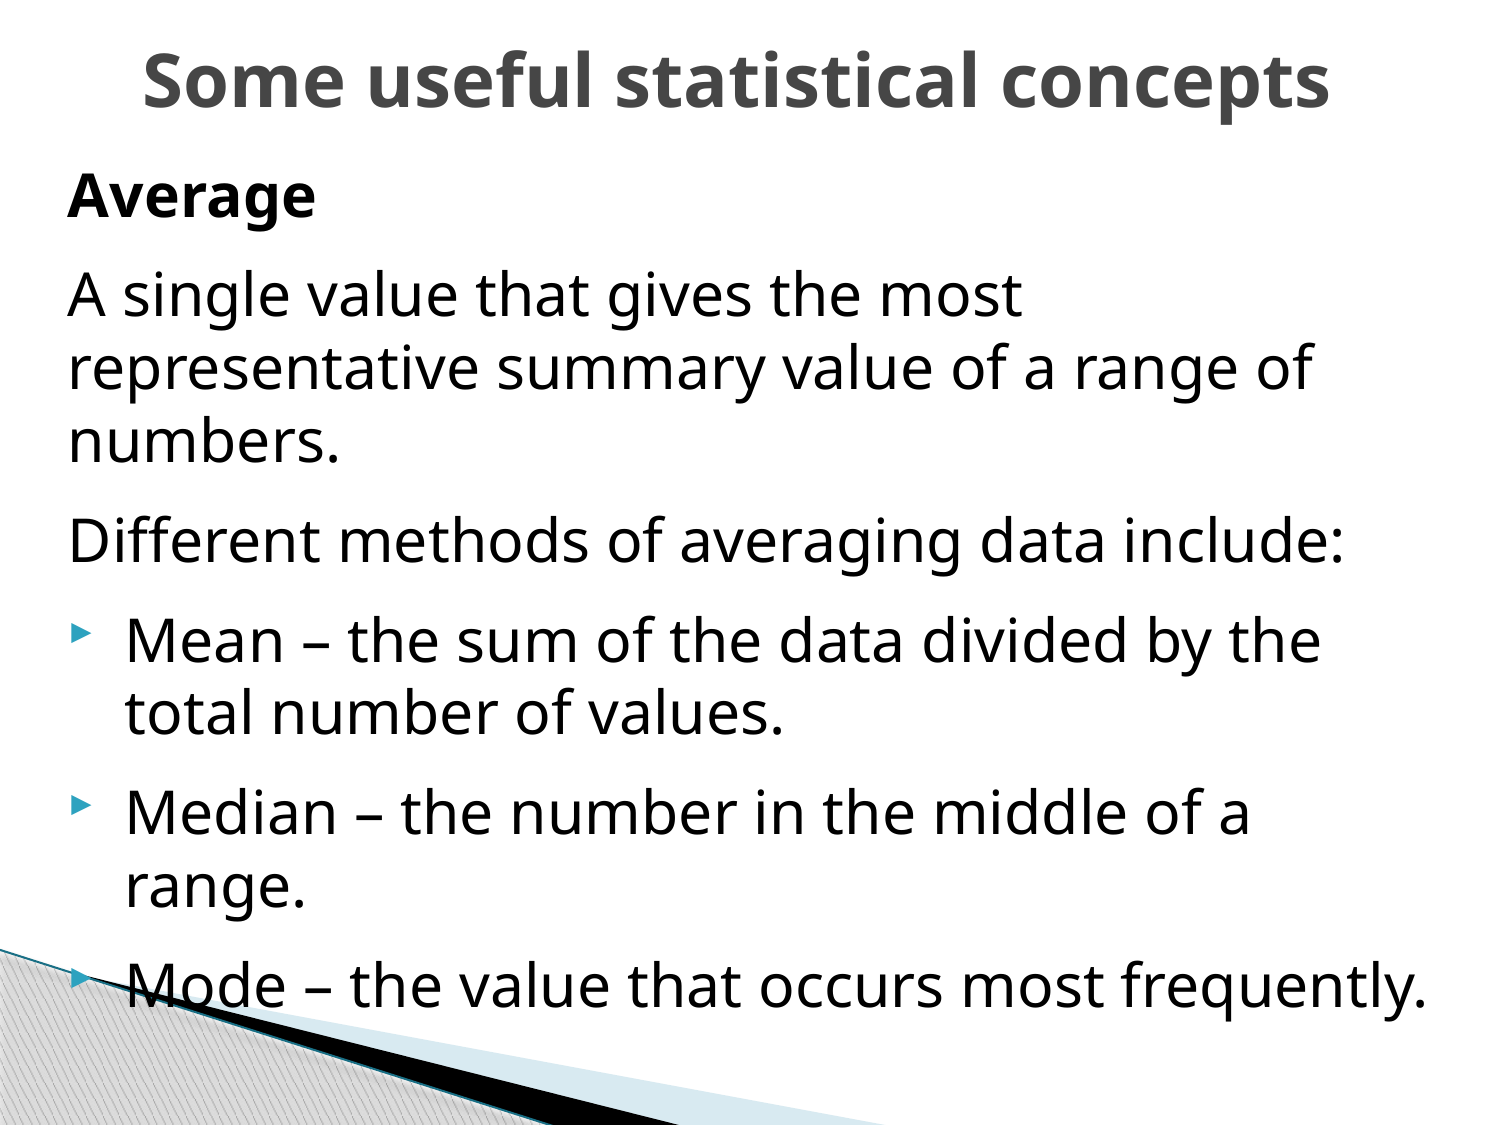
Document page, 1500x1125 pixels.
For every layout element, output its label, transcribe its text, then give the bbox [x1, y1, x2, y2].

title Some useful statistical concepts [100, 0, 1376, 172]
list Average A single value that gives the most representative summary value of a range of numbers. Different methods of averaging data include: Mean – the sum of the data divided by the total number of values. Median – the number in the middle of a range. Mode – the value that occurs most frequently. [53, 149, 1459, 1083]
